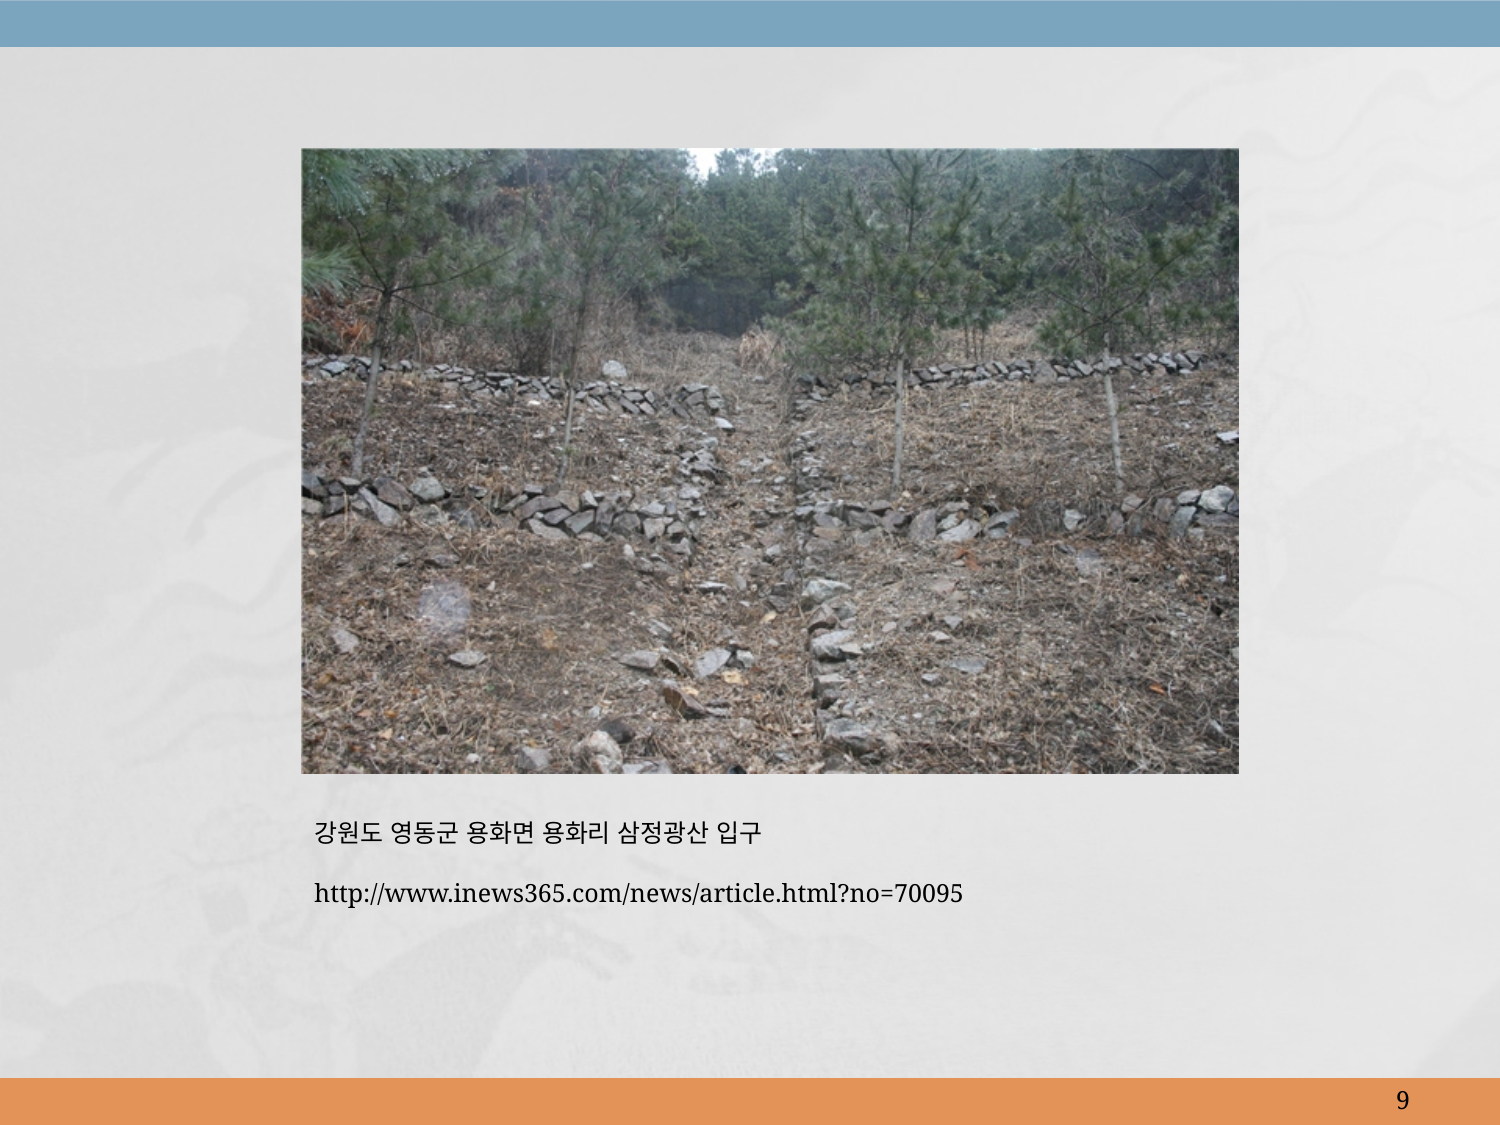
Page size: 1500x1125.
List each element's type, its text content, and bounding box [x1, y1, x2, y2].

picture [301, 148, 1239, 775]
text_box 강원도 영동군 용화면 용화리 삼정광산 입구 http://www.inews365.com/news/article.html?no=70095 [299, 810, 1050, 916]
slide_number 9 [1074, 1078, 1425, 1125]
